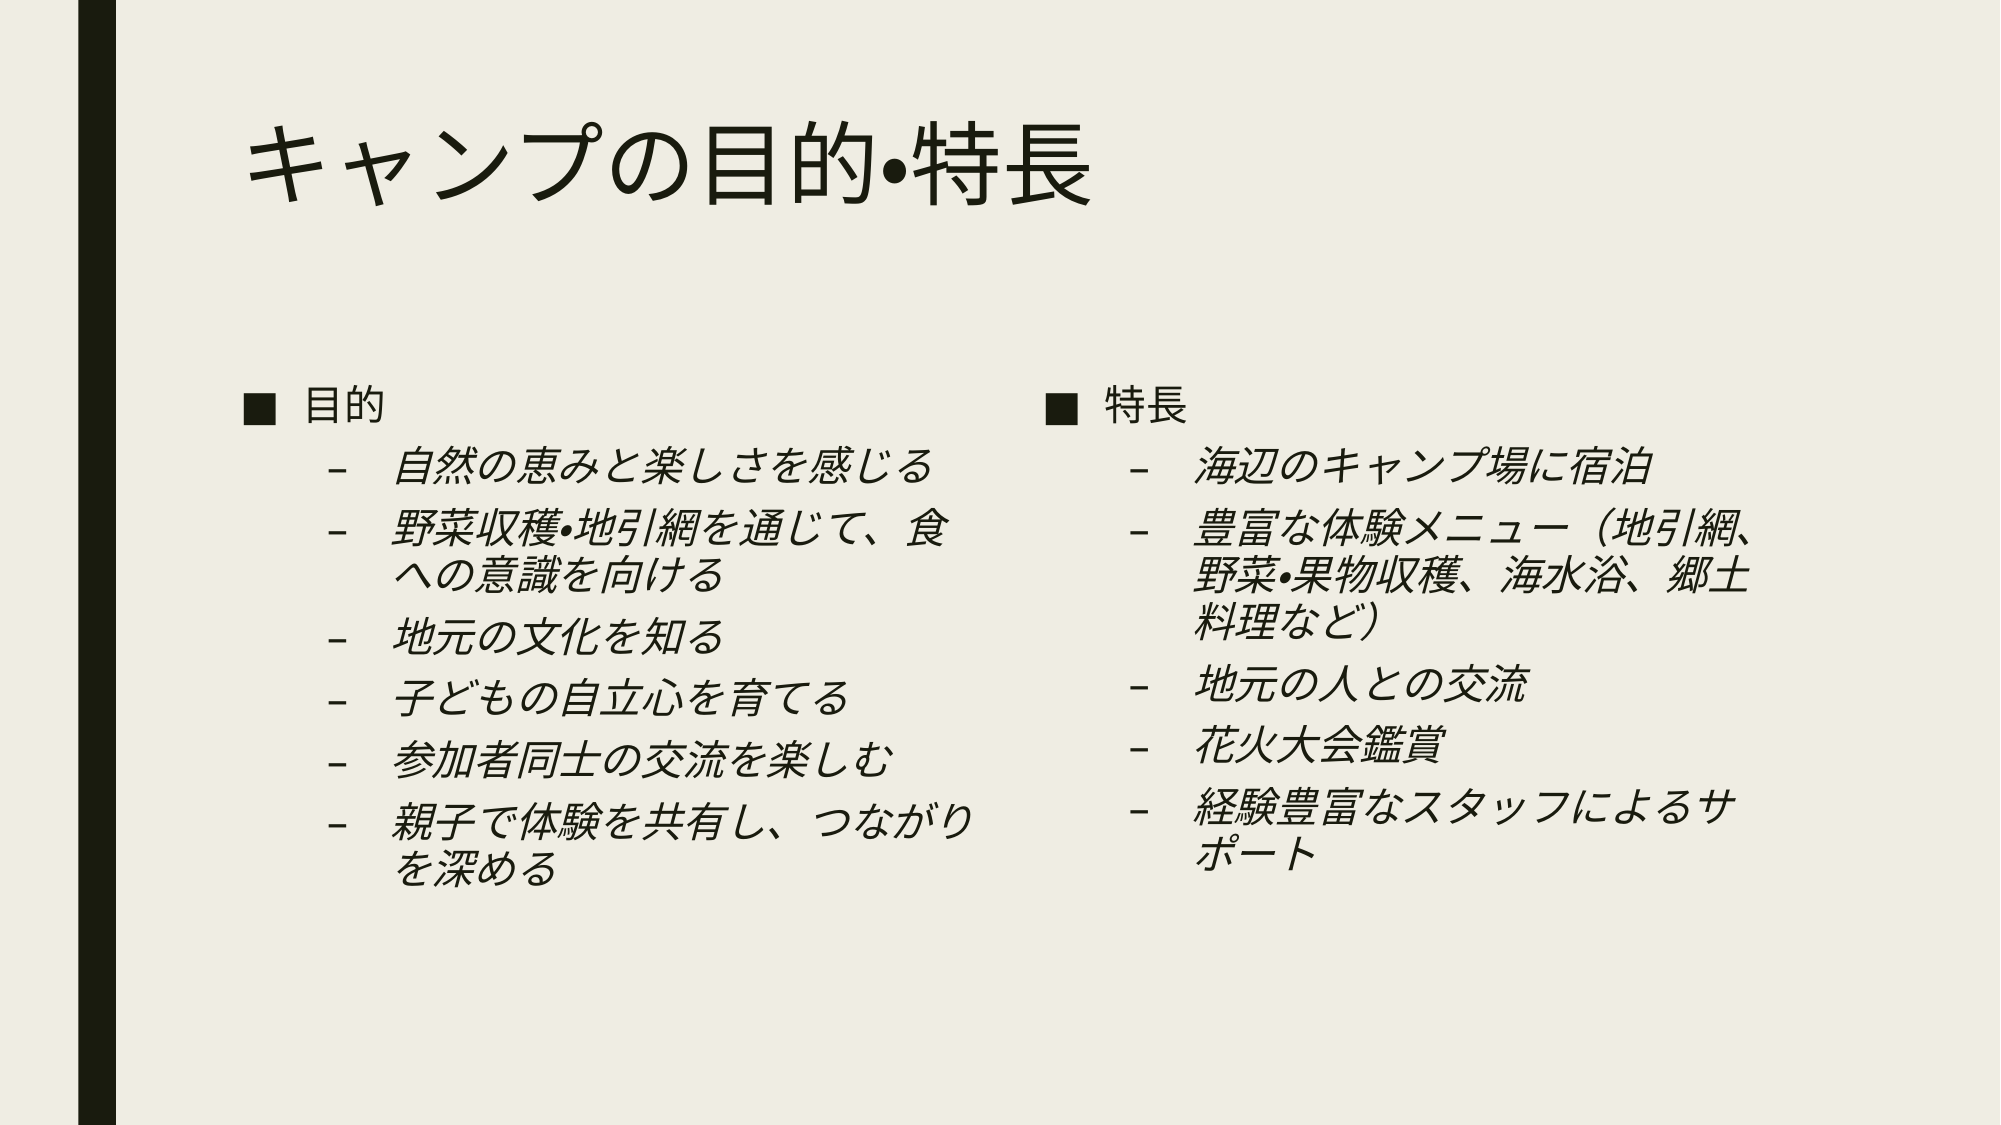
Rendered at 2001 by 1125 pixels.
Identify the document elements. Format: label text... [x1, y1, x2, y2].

title キャンプの目的・特長 [225, 112, 1800, 357]
list 目的 自然の恵みと楽しさを感じる 野菜収穫・地引網を通じて、食への意識を向ける 地元の文化を知る 子どもの自立心を育てる 参加者同士の交流を楽しむ 親子で体験を共有し、つながりを深める 特長 海辺のキャンプ場に宿泊 豊富な体験メニュー（地引網、野菜・果物収穫、海水浴、郷土料理など） 地元の人との交流 花火大会鑑賞 経験豊富なスタッフによるサポート [225, 375, 1800, 963]
